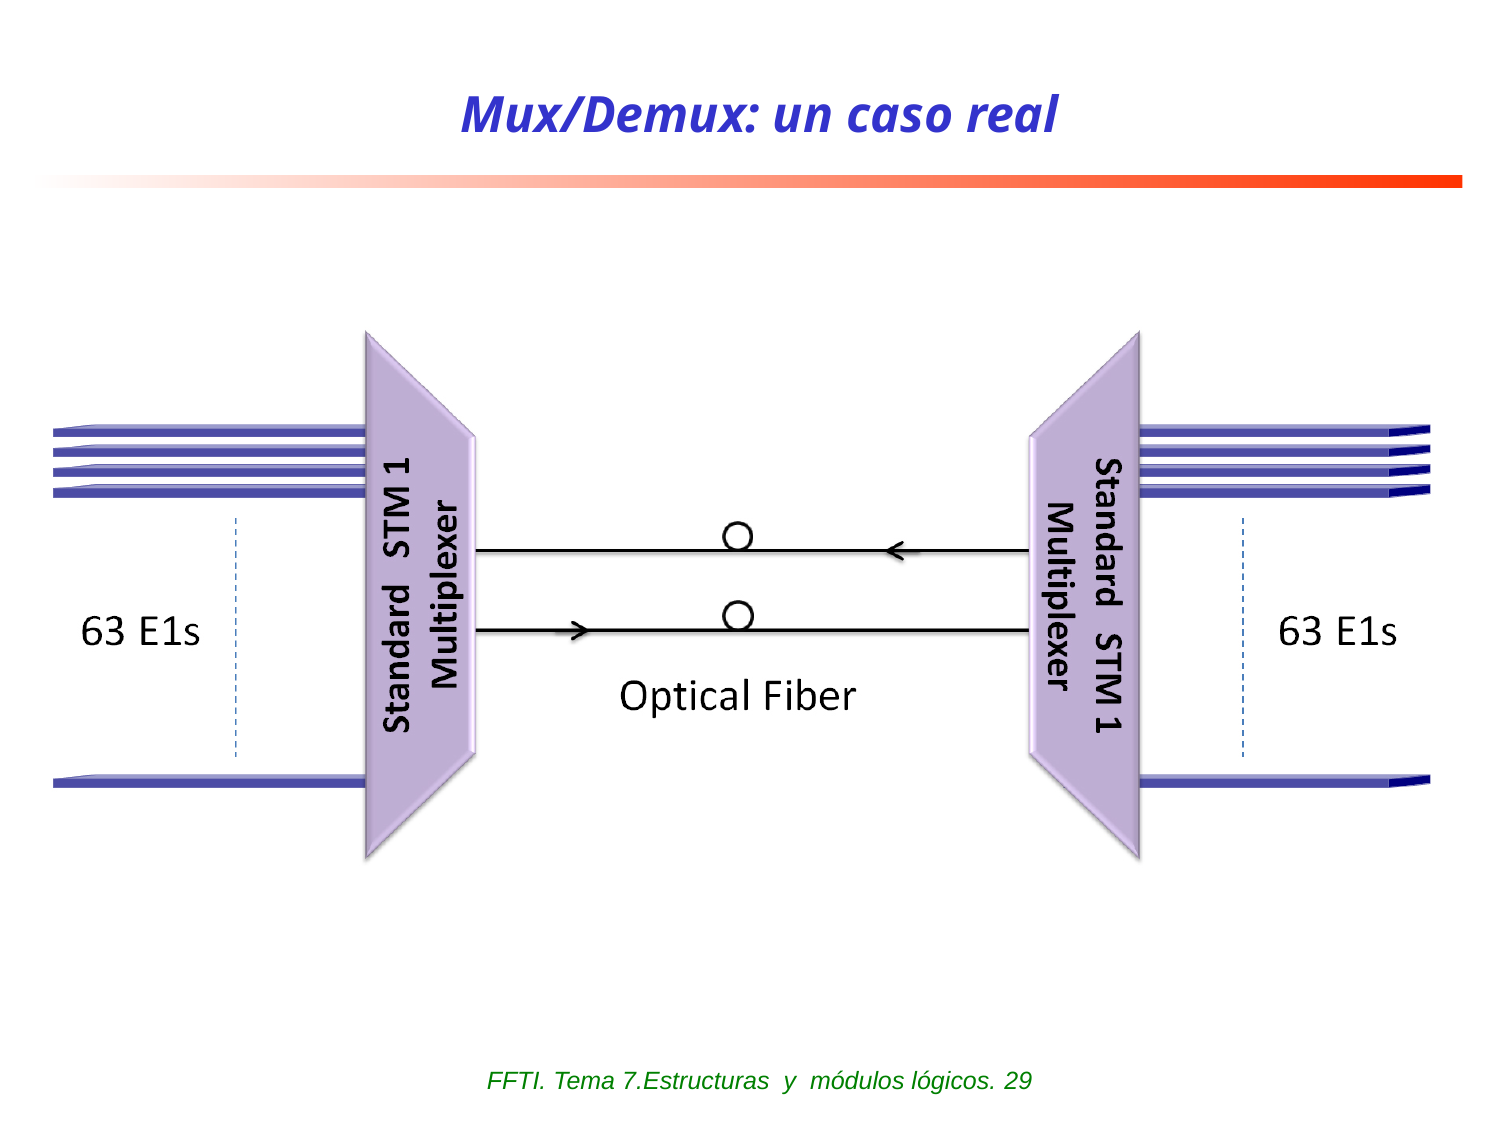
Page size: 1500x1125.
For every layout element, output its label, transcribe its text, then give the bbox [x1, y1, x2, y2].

picture [51, 326, 1434, 869]
footer FFTI. Tema 7.Estructuras y módulos lógicos. 29 [68, 1056, 1451, 1103]
title Mux/Demux: un caso real [68, 49, 1451, 176]
